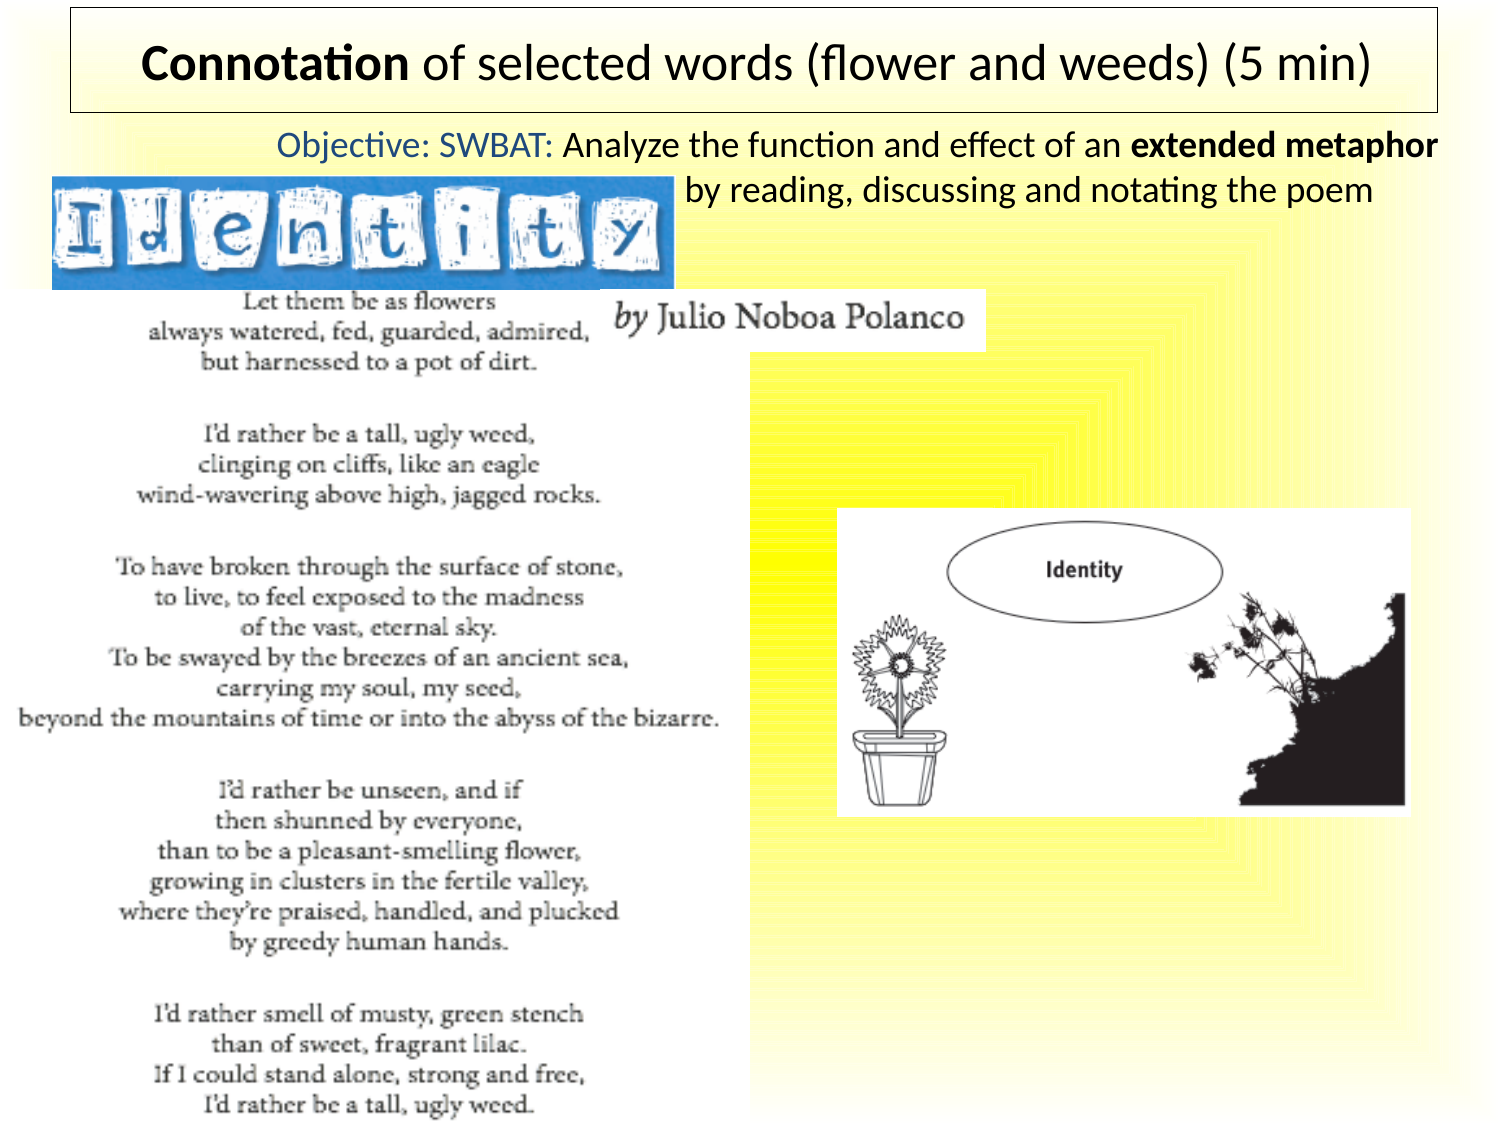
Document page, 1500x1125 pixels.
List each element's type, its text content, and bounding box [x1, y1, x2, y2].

picture [599, 289, 986, 353]
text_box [0, 175, 751, 1125]
text_box Objective: SWBAT: Analyze the function and effect of an extended metaphor by reading, discussing and notating the poem Identity. [158, 112, 1500, 263]
title Connotation of selected words (flower and weeds) (5 min) [70, 7, 1438, 113]
picture [837, 508, 1412, 817]
